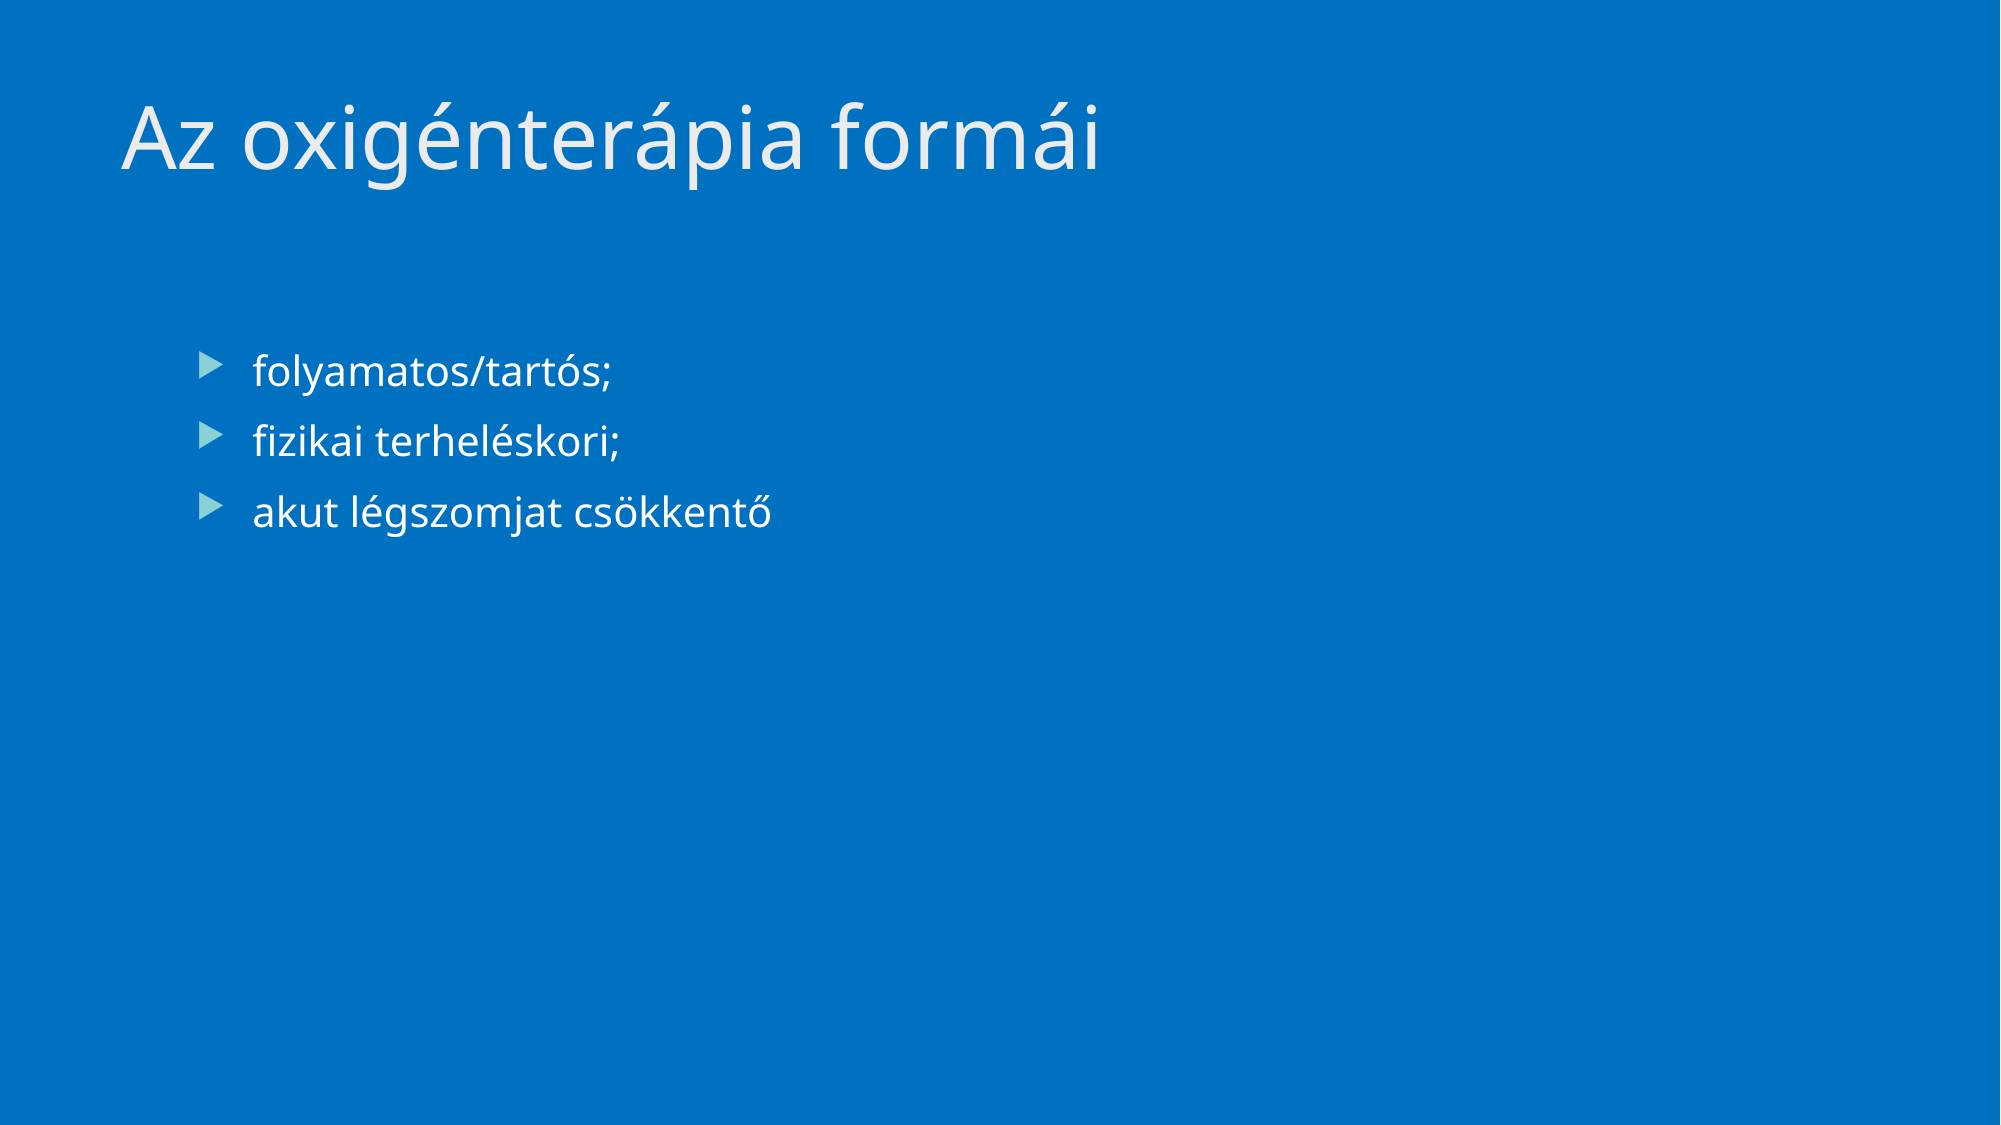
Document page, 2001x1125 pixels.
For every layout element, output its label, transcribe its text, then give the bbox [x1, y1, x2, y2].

list folyamatos/tartós; fizikai terheléskori; akut légszomjat csökkentő [181, 336, 1649, 1025]
title Az oxigénterápia formái [106, 74, 1649, 304]
